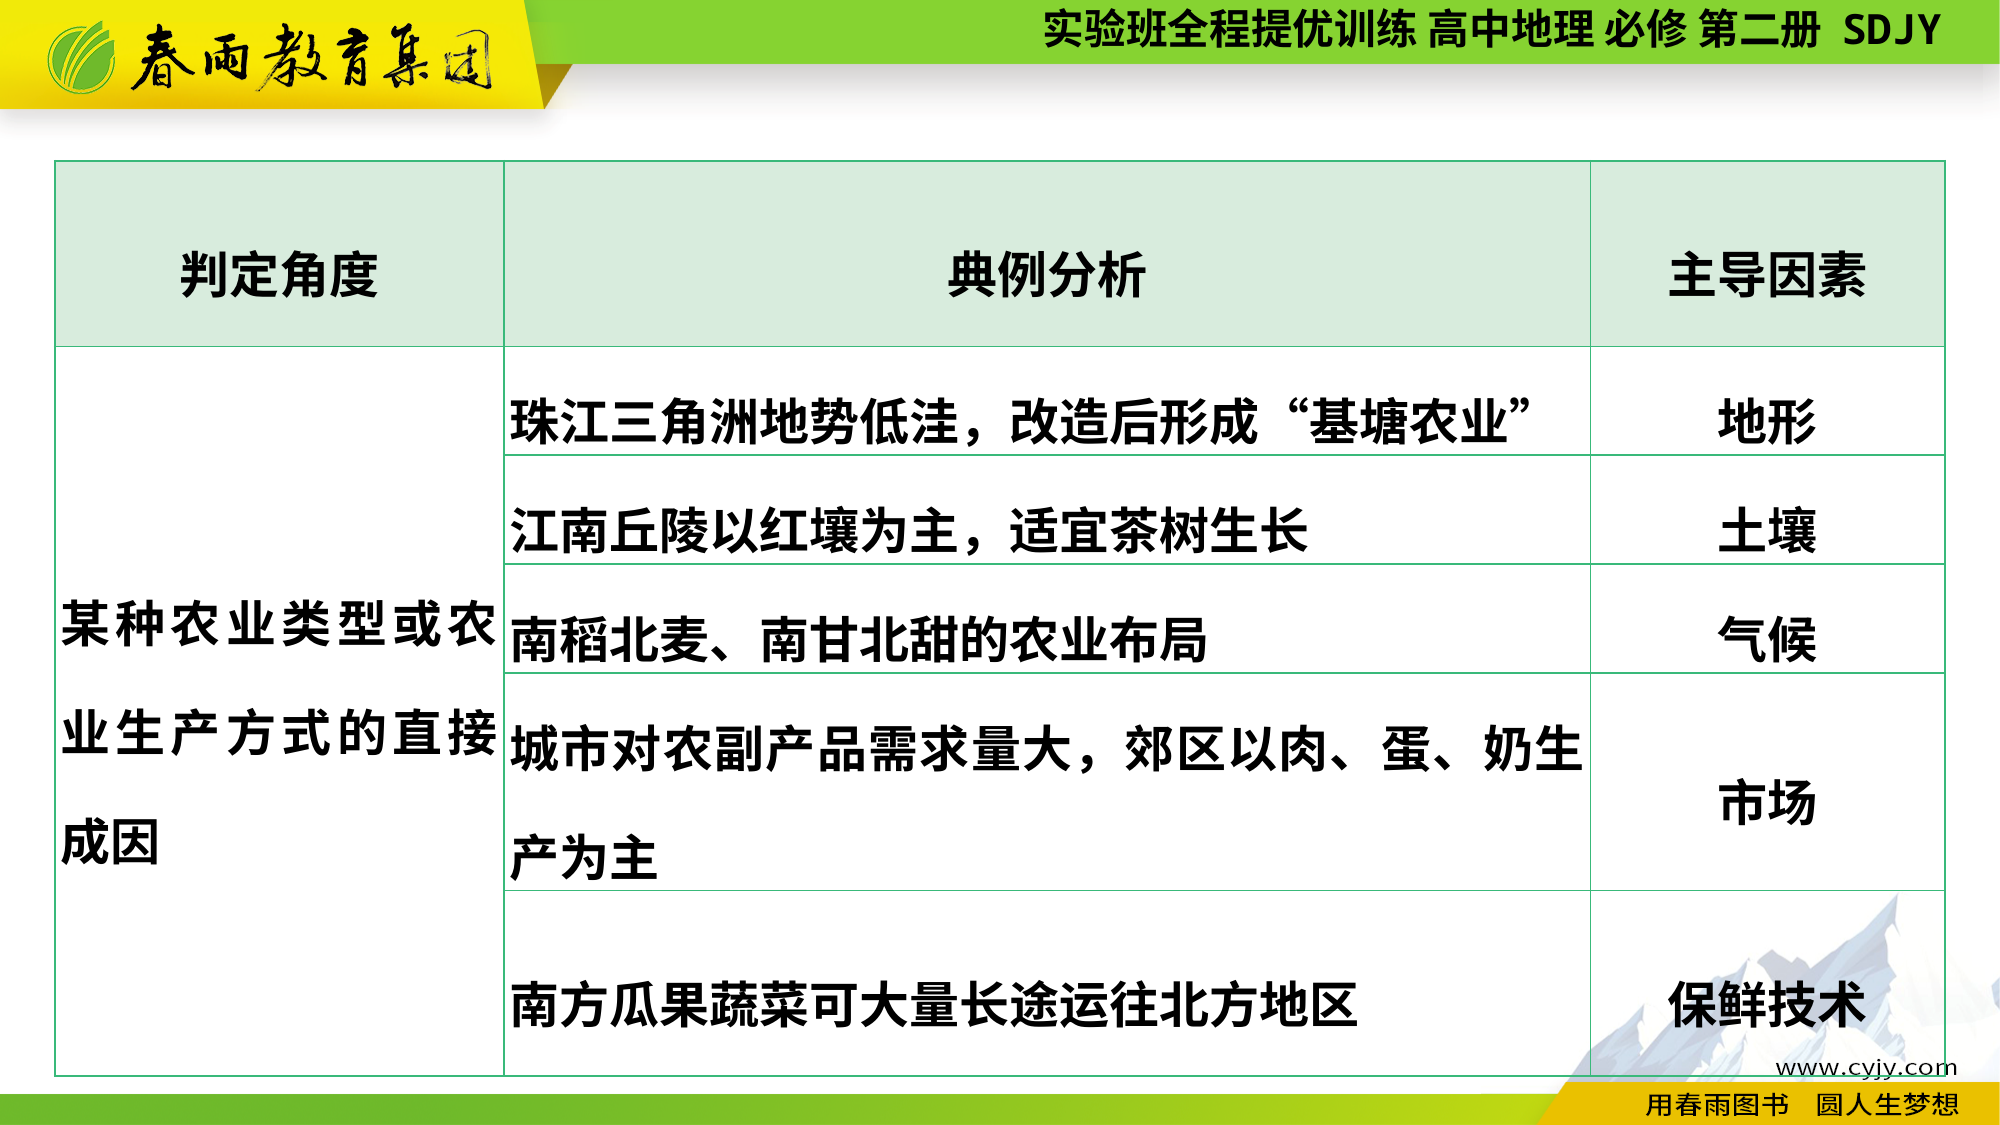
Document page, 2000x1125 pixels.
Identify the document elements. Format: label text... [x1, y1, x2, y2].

table_cell 南稻北麦、南甘北甜的农业布局 [505, 565, 1590, 672]
table_cell 城市对农副产品需求量大，郊区以肉、蛋、奶生产为主 [505, 674, 1590, 890]
table_cell 保鲜技术 [1591, 891, 1944, 1075]
table_cell 南方瓜果蔬菜可大量长途运往北方地区 [505, 891, 1590, 1075]
table_cell 土壤 [1591, 456, 1944, 563]
table_cell 江南丘陵以红壤为主，适宜茶树生长 [505, 456, 1590, 563]
table_header 判定角度 [56, 162, 503, 346]
table_cell 市场 [1591, 674, 1944, 890]
table_cell 某种农业类型或农业生产方式的直接成因 [56, 347, 503, 1075]
picture [0, 0, 2000, 1125]
table_cell 珠江三角洲地势低洼，改造后形成“基塘农业” [505, 347, 1590, 454]
table_header 典例分析 [505, 162, 1590, 346]
table_cell 地形 [1591, 347, 1944, 454]
table_header 主导因素 [1591, 162, 1944, 346]
table_cell 气候 [1591, 565, 1944, 672]
